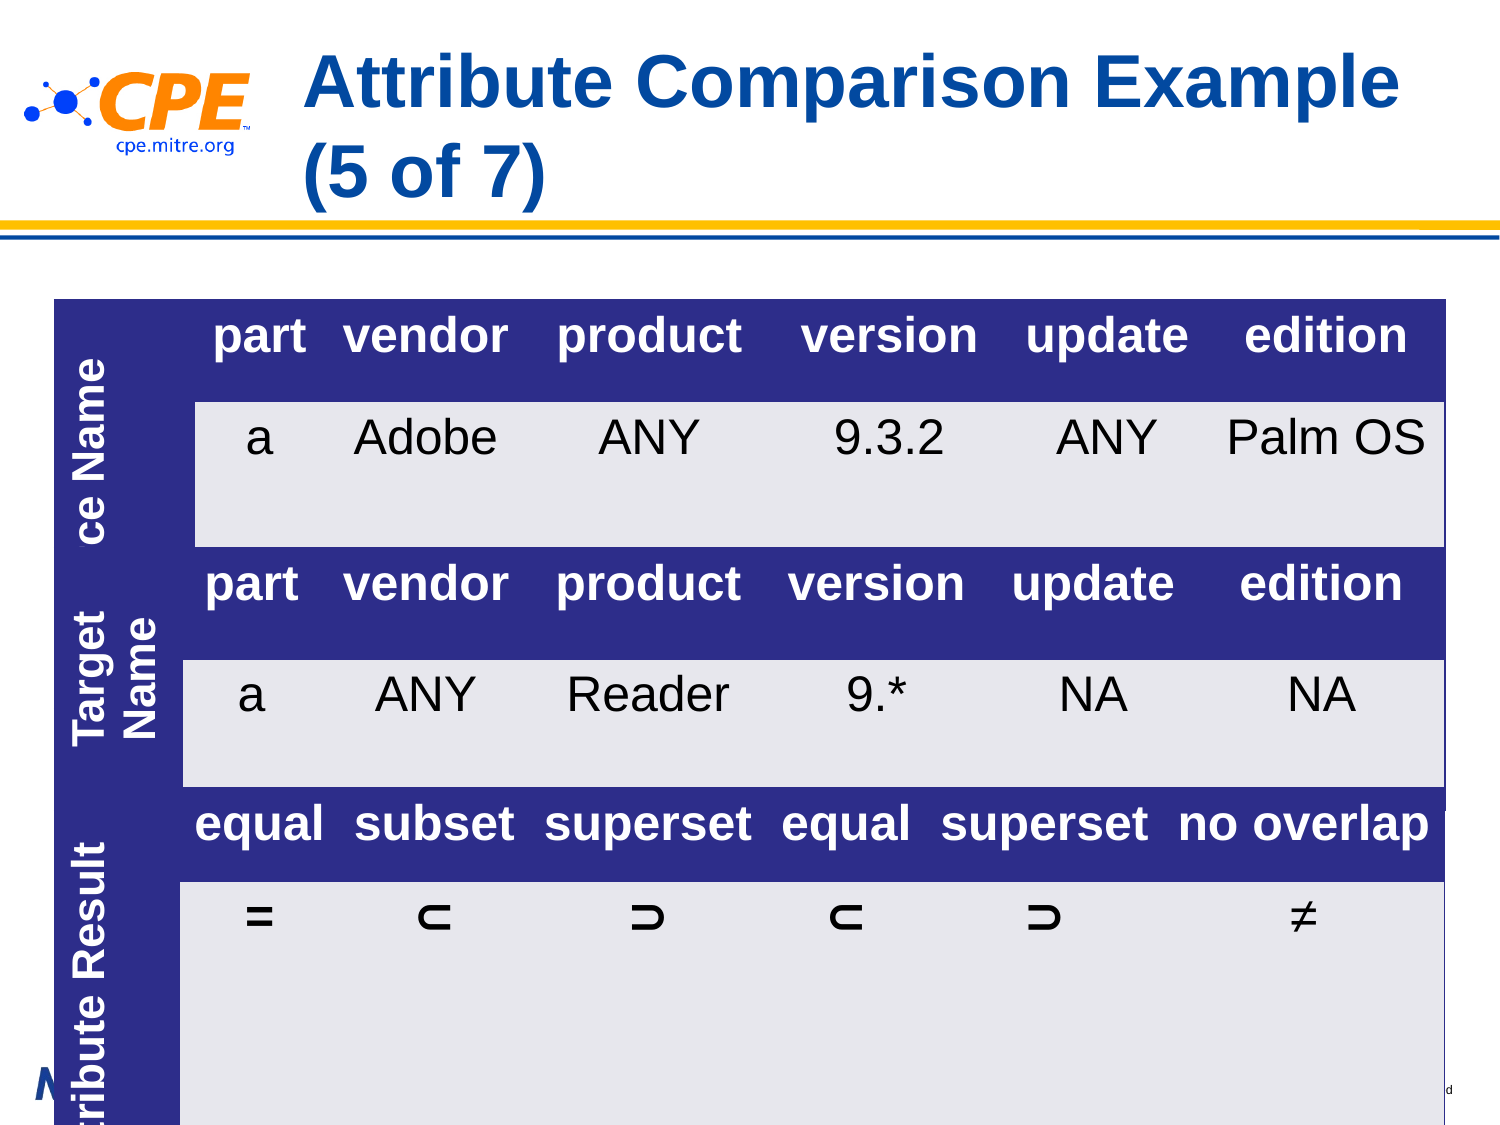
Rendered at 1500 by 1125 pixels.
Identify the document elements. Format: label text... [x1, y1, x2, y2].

table_cell Adobe [324, 402, 527, 547]
table_header product [527, 301, 772, 401]
table_header Source Name [56, 301, 195, 547]
table_cell ⊂ [339, 882, 529, 1125]
table_cell ANY [320, 660, 532, 787]
table_header vendor [324, 301, 527, 401]
title Attribute Comparison Example (5 of 7) [287, 44, 1438, 201]
table_cell 9.* [765, 660, 989, 787]
table_header superset [926, 788, 1163, 880]
table_cell ≠ [1163, 882, 1444, 1125]
table_header version [772, 301, 1007, 401]
table_header edition [1198, 549, 1444, 658]
table_cell ⊃ [926, 882, 1163, 1125]
table_header Attribute Result [56, 788, 180, 1125]
picture [30, 1064, 54, 1106]
table_cell a [183, 660, 320, 787]
table_cell = [180, 882, 339, 1125]
table_cell Reader [532, 660, 765, 787]
table_header version [765, 549, 989, 658]
table_cell Palm OS [1207, 402, 1444, 547]
table_header vendor [320, 549, 532, 658]
table_cell NA [1198, 660, 1444, 787]
table_header part [183, 549, 320, 658]
table_header equal [767, 788, 926, 880]
table_cell 9.3.2 [772, 402, 1007, 547]
table_cell a [195, 402, 324, 547]
table_header no overlap [1163, 788, 1444, 880]
table_header product [532, 549, 765, 658]
table_header superset [529, 788, 767, 880]
table_cell ⊂ [767, 882, 926, 1125]
table_cell ANY [1007, 402, 1207, 547]
table_cell ⊃ [529, 882, 767, 1125]
table_header Target Name [56, 549, 183, 787]
table_cell NA [989, 660, 1198, 787]
table_header update [1007, 301, 1207, 401]
table_header subset [339, 788, 529, 880]
picture [24, 72, 250, 156]
table_cell ANY [527, 402, 772, 547]
table_header update [989, 549, 1198, 658]
table_header part [195, 301, 324, 401]
table_header edition [1207, 301, 1444, 401]
table_header equal [180, 788, 339, 880]
